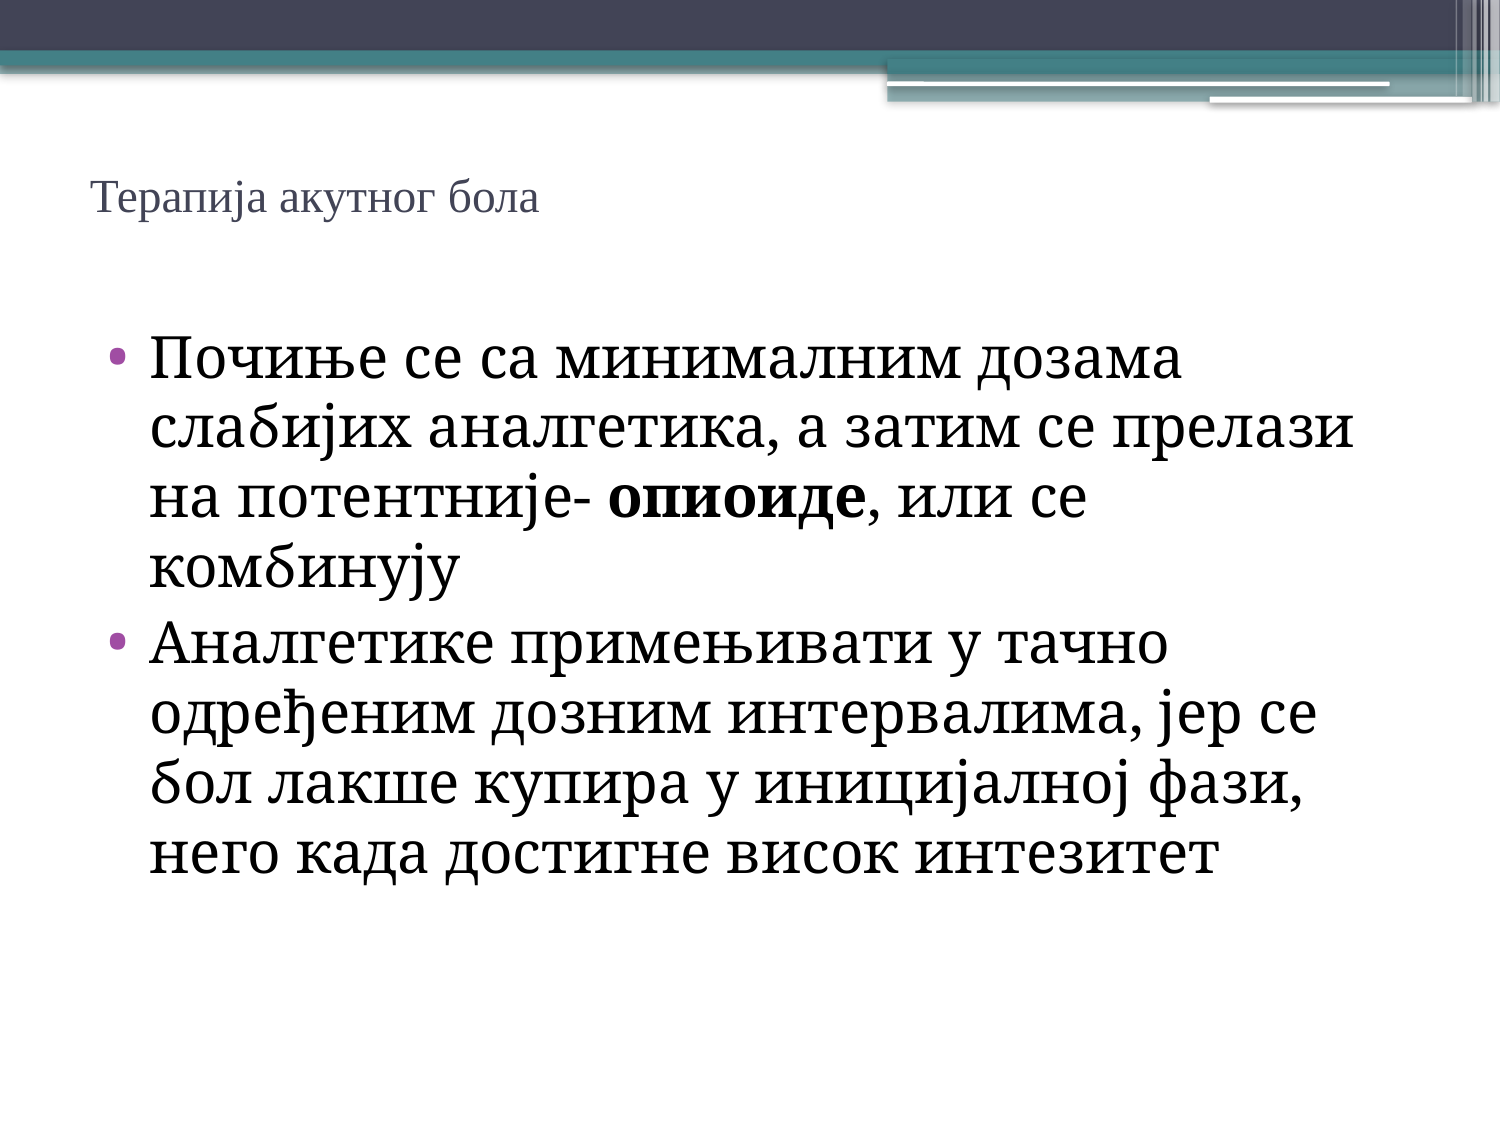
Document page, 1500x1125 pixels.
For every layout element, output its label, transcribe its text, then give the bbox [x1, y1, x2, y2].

list Почиње се са минималним дозама слабијих аналгетика, а затим се прелази на потентније- опиоиде, или се комбинују Аналгетике примењивати у тачно одређеним дозним интервалима, јер се бол лакше купира у иницијалној фази, него када достигне висок интезитет [75, 312, 1425, 1055]
title Терапија акутног бола [75, 99, 1425, 288]
